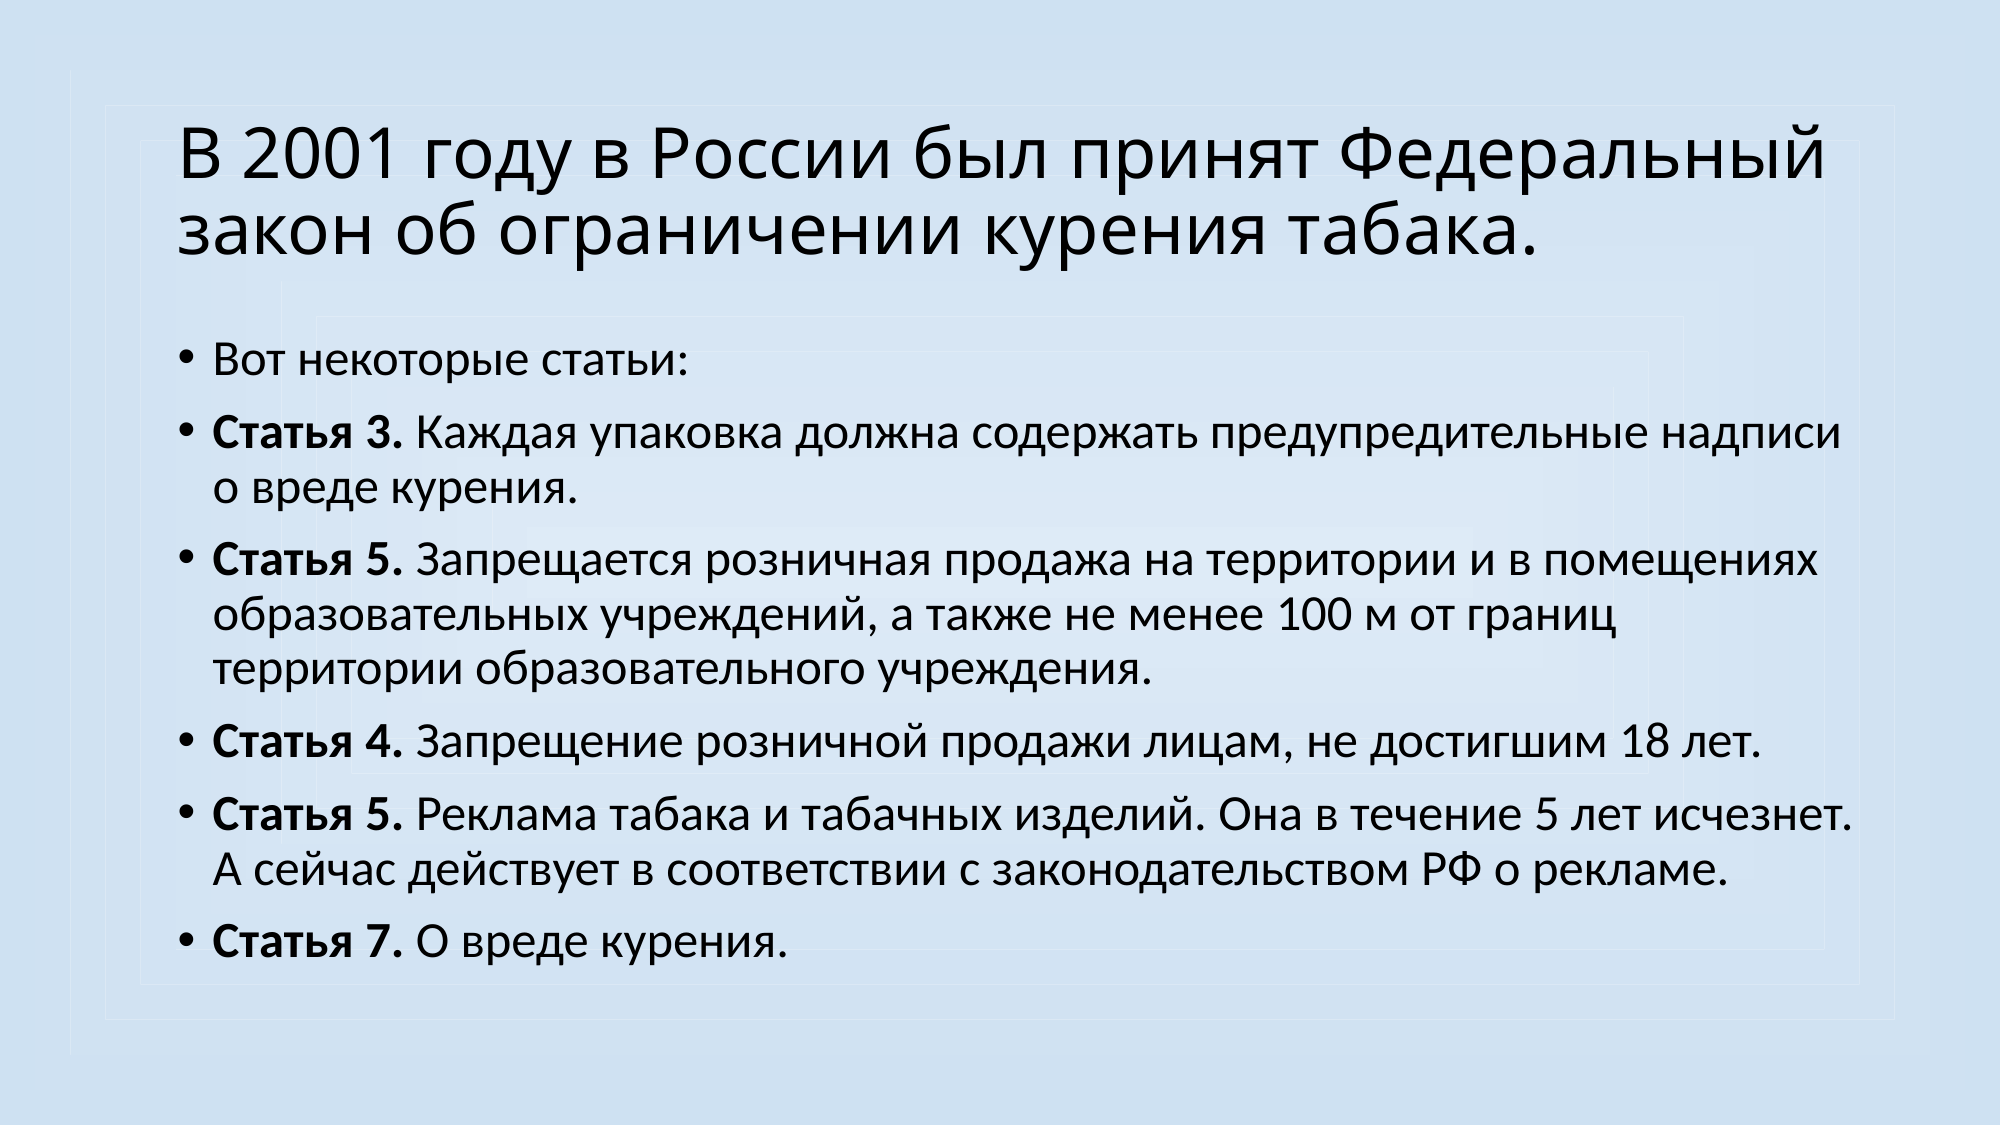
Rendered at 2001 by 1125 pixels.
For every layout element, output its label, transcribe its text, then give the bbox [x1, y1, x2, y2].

text_box Вот некоторые статьи: Статья 3. Каждая упаковка должна содержать предупредительные надписи о вреде курения. Статья 5. Запрещается розничная продажа на территории и в помещениях образовательных учреждений, а также не менее 100 м от границ территории образовательного учреждения. Статья 4. Запрещение розничной продажи лицам, не достигшим 18 лет. Статья 5. Реклама табака и табачных изделий. Она в течение 5 лет исчезнет. А сейчас действует в соответствии с законодательством РФ о рекламе. Статья 7. О вреде курения. [162, 324, 1888, 1039]
text_box В 2001 году в России был принят Федеральный закон об ограничении курения табака. [162, 84, 1888, 303]
